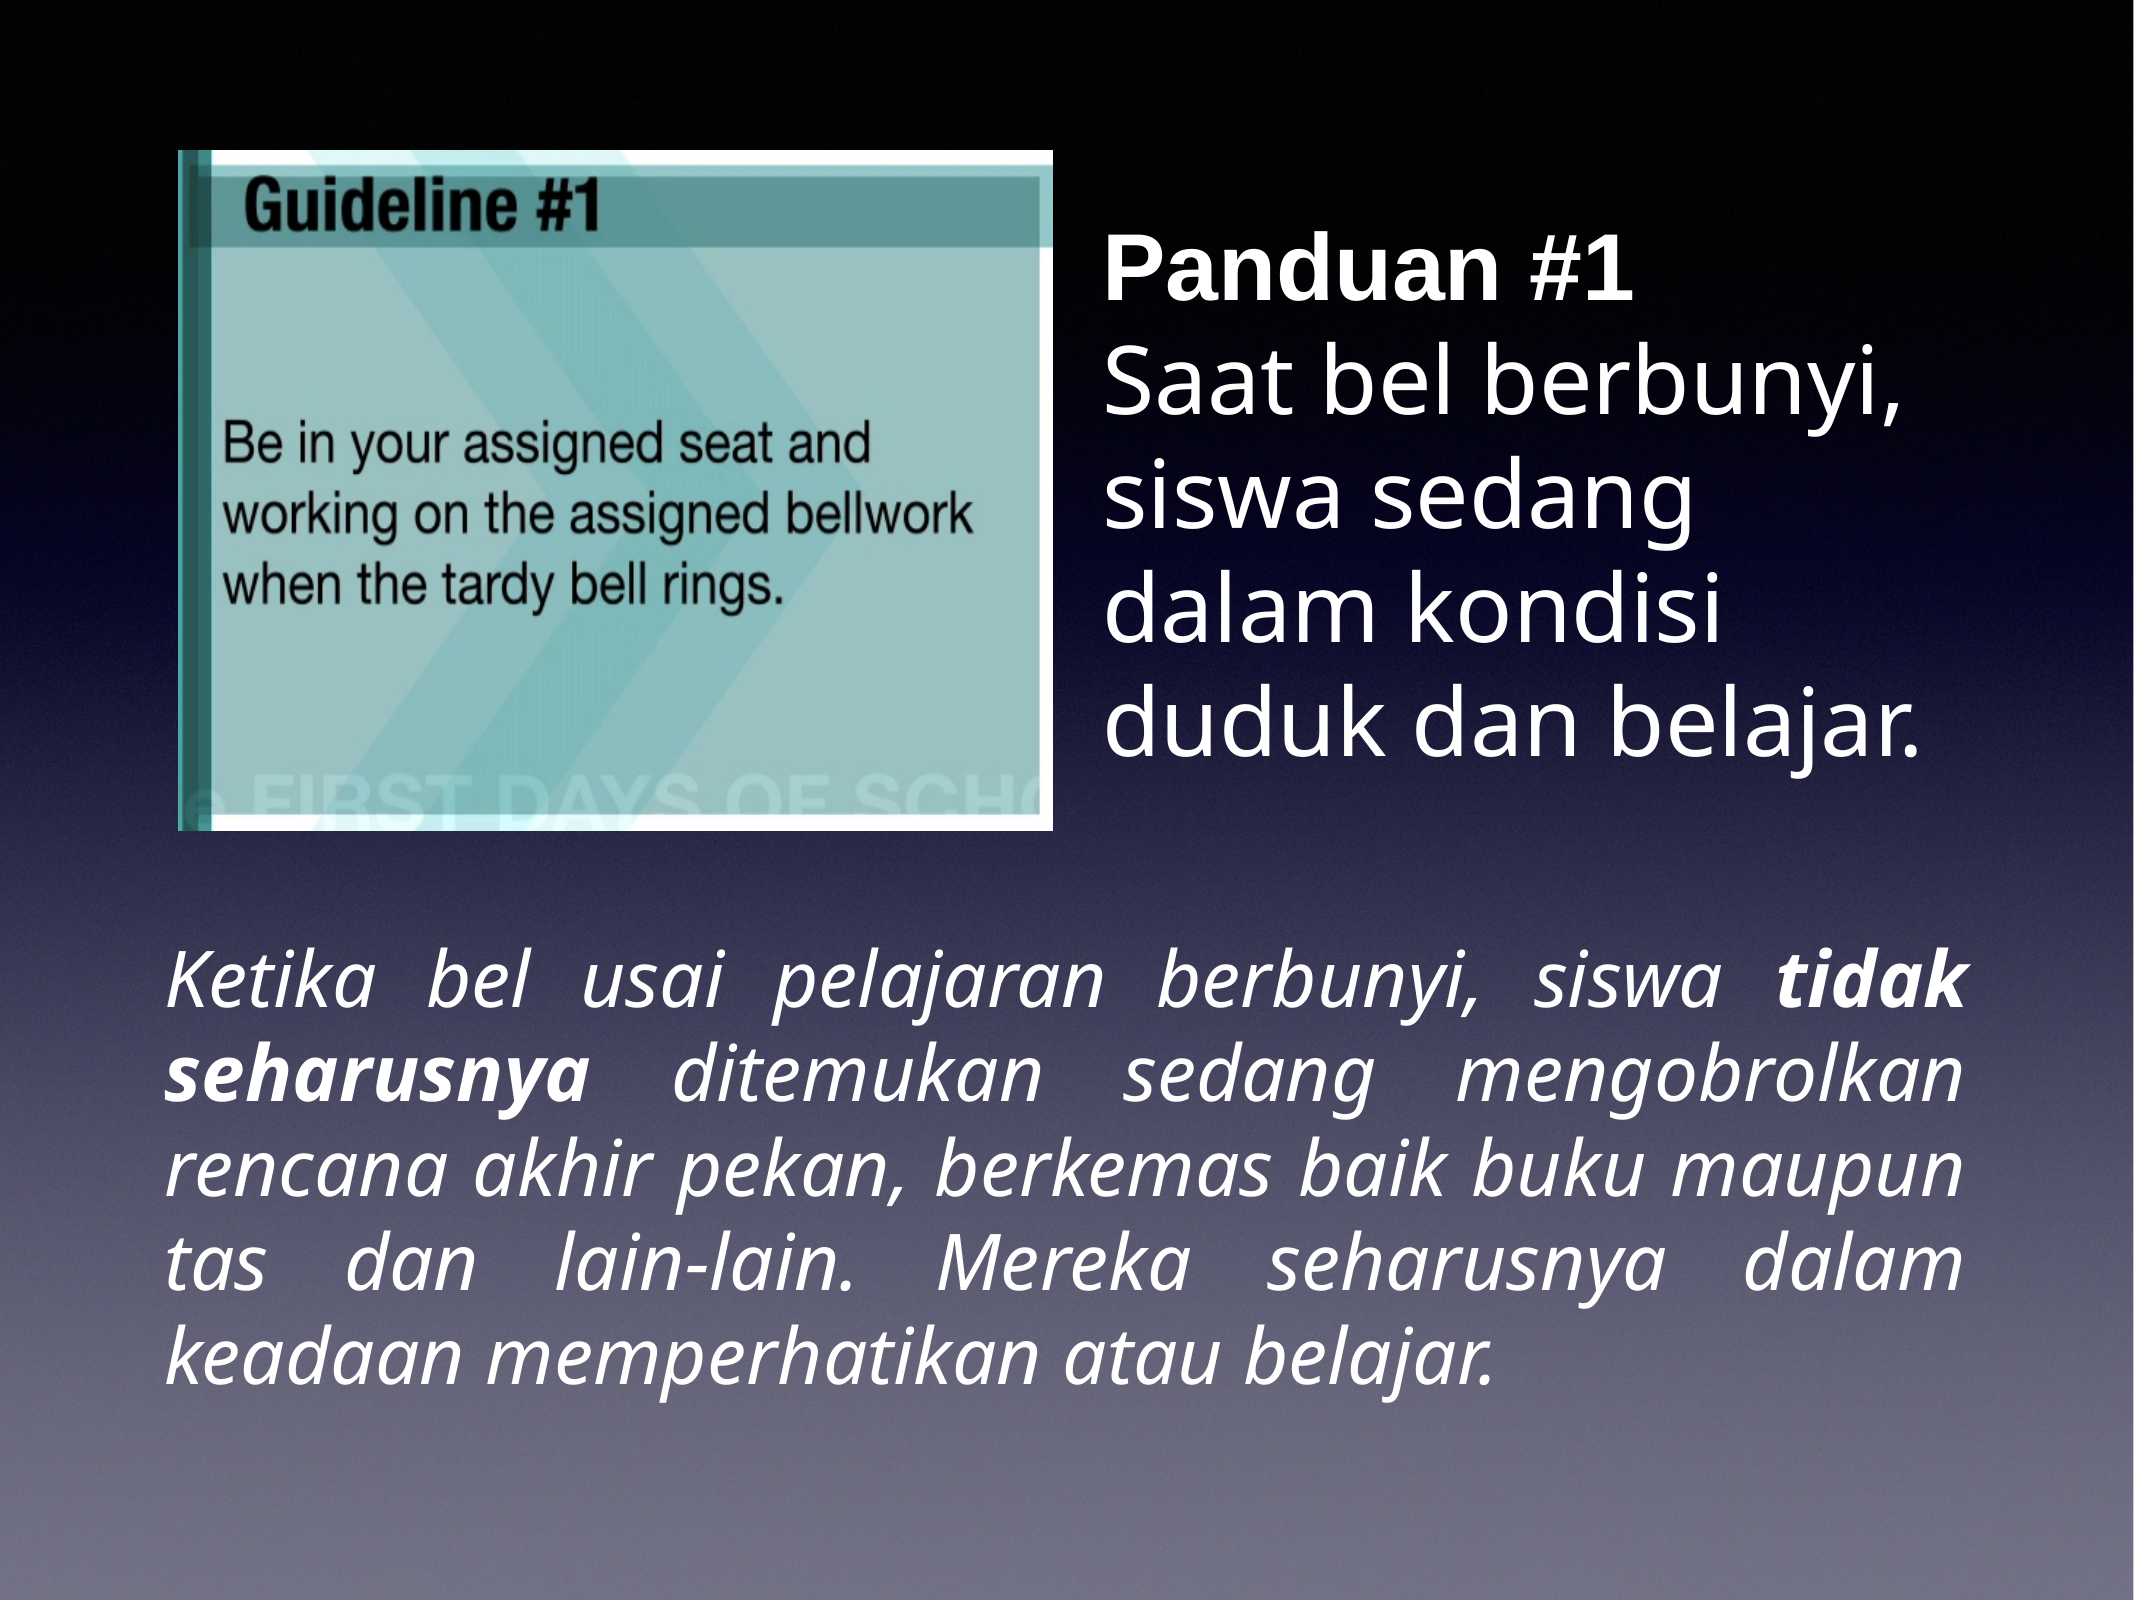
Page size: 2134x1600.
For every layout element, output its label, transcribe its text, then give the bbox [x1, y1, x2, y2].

title Panduan #1 Saat bel berbunyi, siswa sedang dalam kondisi duduk dan belajar. [1093, 137, 2009, 843]
list Ketika bel usai pelajaran berbunyi, siswa tidak seharusnya ditemukan sedang mengobrolkan rencana akhir pekan, berkemas baik buku maupun tas dan lain-lain. Mereka seharusnya dalam keadaan memperhatikan atau belajar. [155, 918, 1978, 1411]
picture [0, 0, 2134, 1600]
